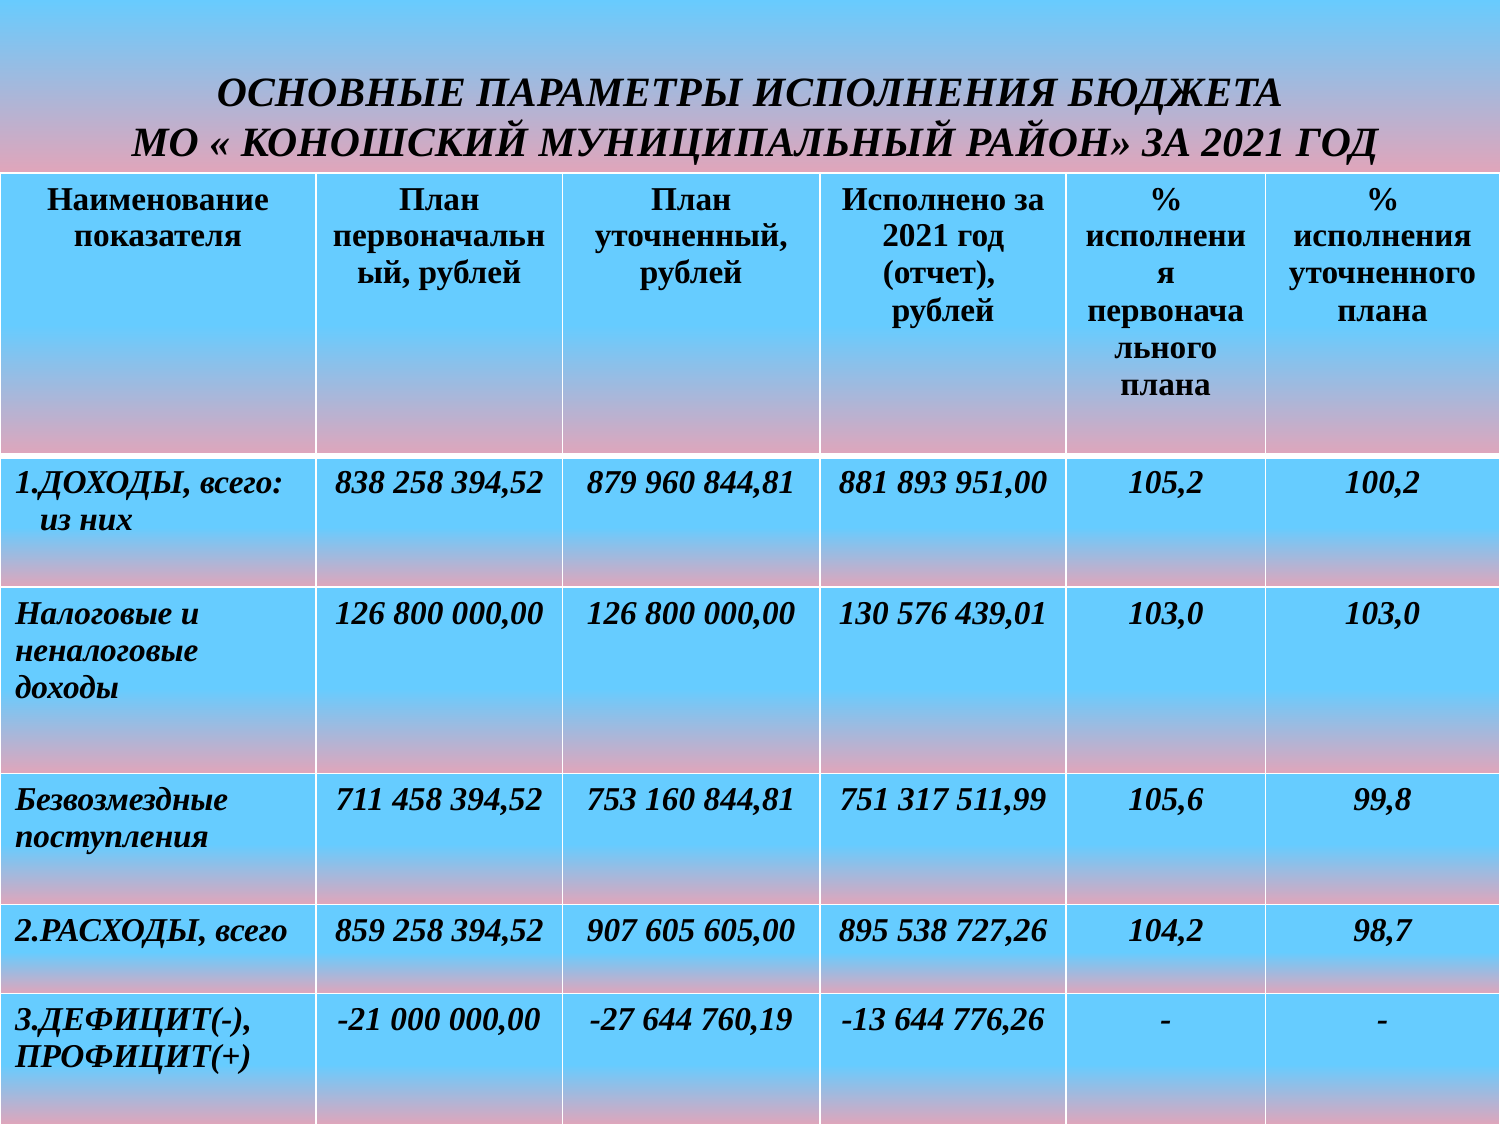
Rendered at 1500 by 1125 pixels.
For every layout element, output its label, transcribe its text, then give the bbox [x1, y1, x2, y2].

table_header % исполнения первоначального плана [1067, 174, 1265, 453]
table_cell 879 960 844,81 [563, 459, 819, 586]
table_cell 2.РАСХОДЫ, всего [1, 905, 315, 993]
table_cell 100,2 [1266, 459, 1499, 586]
table_cell 105,2 [1067, 459, 1265, 586]
table_header Наименование показателя [1, 174, 315, 453]
table_cell 881 893 951,00 [821, 459, 1065, 586]
table_cell 130 576 439,01 [821, 588, 1065, 773]
table_cell -27 644 760,19 [563, 994, 819, 1124]
table_cell 98,7 [1266, 905, 1499, 993]
table_cell 104,2 [1067, 905, 1265, 993]
table_cell 859 258 394,52 [317, 905, 562, 993]
table_cell - [1067, 994, 1265, 1124]
table_cell 753 160 844,81 [563, 774, 819, 904]
table_cell 895 538 727,26 [821, 905, 1065, 993]
table_cell 105,6 [1067, 774, 1265, 904]
table_header План уточненный, рублей [563, 174, 819, 453]
table_header План первоначальный, рублей [317, 174, 562, 453]
table_cell Безвозмездные поступления [1, 774, 315, 904]
table_cell 1.ДОХОДЫ, всего: из них [1, 459, 315, 586]
table_cell 126 800 000,00 [317, 588, 562, 773]
table_cell 103,0 [1266, 588, 1499, 773]
table_cell 838 258 394,52 [317, 459, 562, 586]
table_header % исполнения уточненного плана [1266, 174, 1499, 453]
table_cell 3.ДЕФИЦИТ(-), ПРОФИЦИТ(+) [1, 994, 315, 1124]
table_cell 99,8 [1266, 774, 1499, 904]
title ОСНОВНЫЕ ПАРАМЕТРЫ ИСПОЛНЕНИЯ БЮДЖЕТА МО « КОНОШСКИЙ МУНИЦИПАЛЬНЫЙ РАЙОН» ЗА 2021 ГОД [0, 0, 1500, 172]
table_cell 751 317 511,99 [821, 774, 1065, 904]
table_cell - [1266, 994, 1499, 1124]
table_cell Налоговые и неналоговые доходы [1, 588, 315, 773]
table_header Исполнено за 2021 год (отчет), рублей [821, 174, 1065, 453]
table_cell -21 000 000,00 [317, 994, 562, 1124]
table_cell 126 800 000,00 [563, 588, 819, 773]
table_cell 907 605 605,00 [563, 905, 819, 993]
table_cell 103,0 [1067, 588, 1265, 773]
table_cell 711 458 394,52 [317, 774, 562, 904]
table_cell -13 644 776,26 [821, 994, 1065, 1124]
